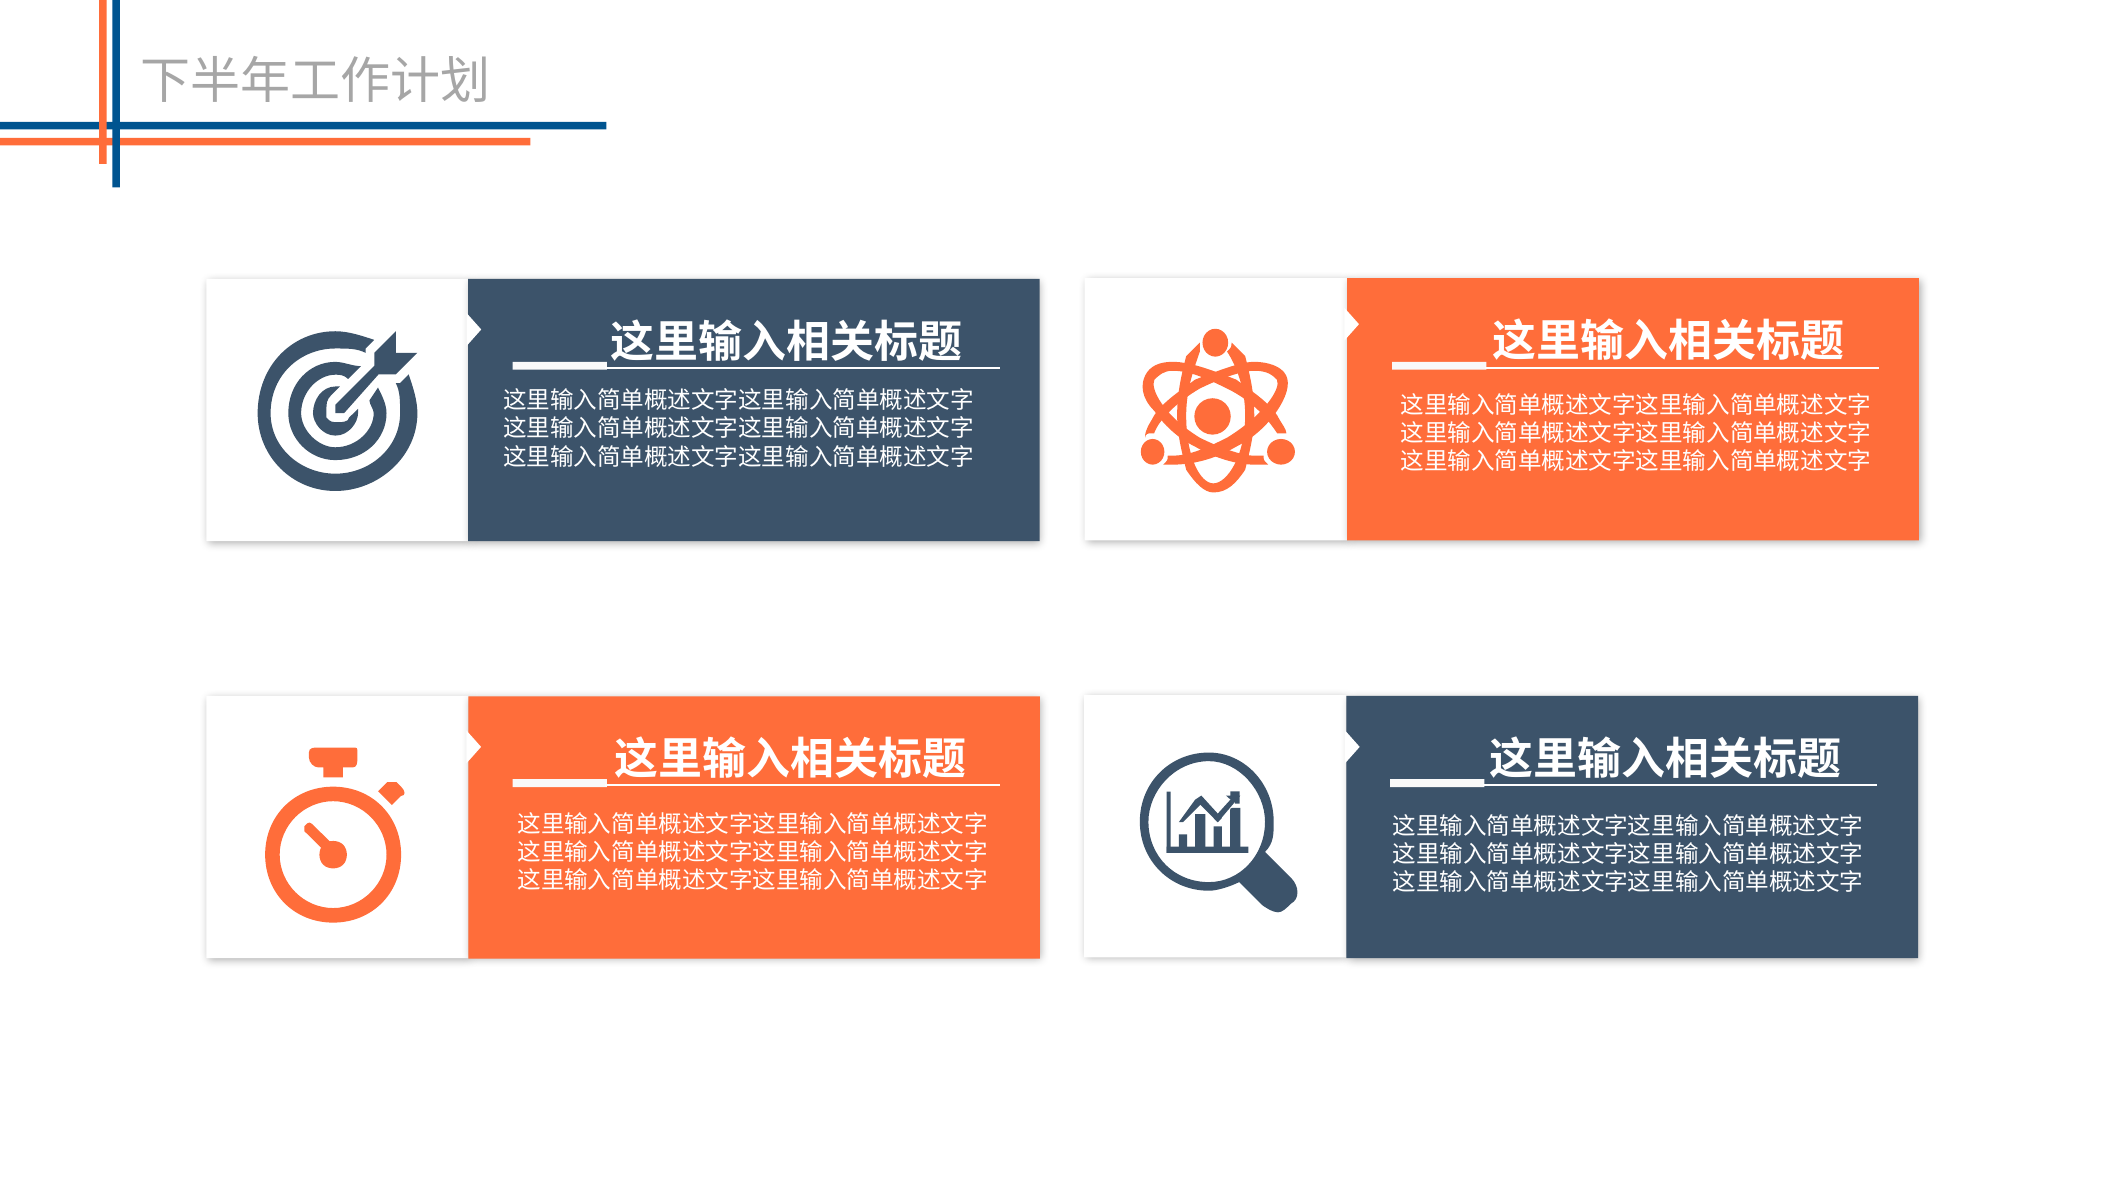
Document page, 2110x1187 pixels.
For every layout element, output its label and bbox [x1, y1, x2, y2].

text_box [512, 361, 1000, 370]
text_box [1390, 779, 1878, 788]
text_box [0, 0, 789, 188]
text_box [512, 779, 1000, 788]
text_box [1084, 695, 1919, 959]
text_box [1392, 361, 1880, 370]
text_box [265, 747, 406, 923]
text_box [206, 695, 1041, 959]
text_box [1140, 328, 1295, 493]
text_box [257, 331, 418, 491]
text_box [206, 278, 1040, 542]
text_box [1139, 752, 1300, 913]
text_box [1084, 278, 1919, 541]
